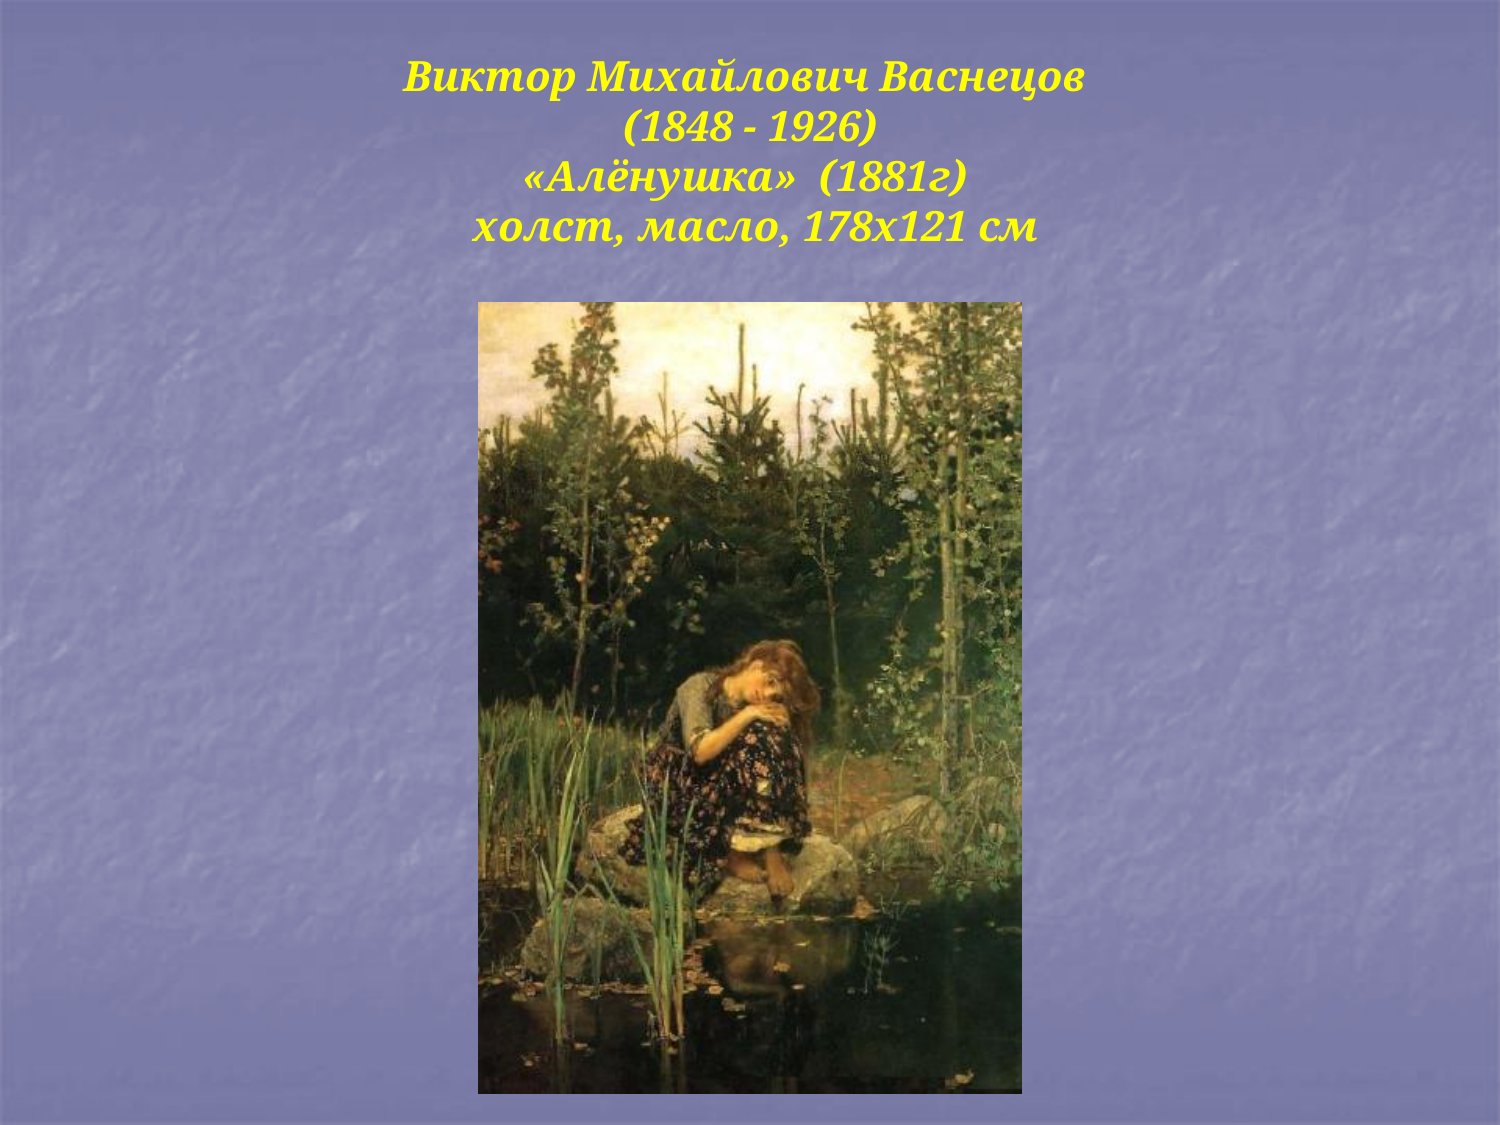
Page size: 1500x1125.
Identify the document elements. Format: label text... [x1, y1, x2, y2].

title Виктор Михайлович Васнецов (1848 - 1926) «Алёнушка» (1881г) холст, масло, 178x121 см [75, 62, 1425, 288]
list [478, 302, 1022, 1095]
